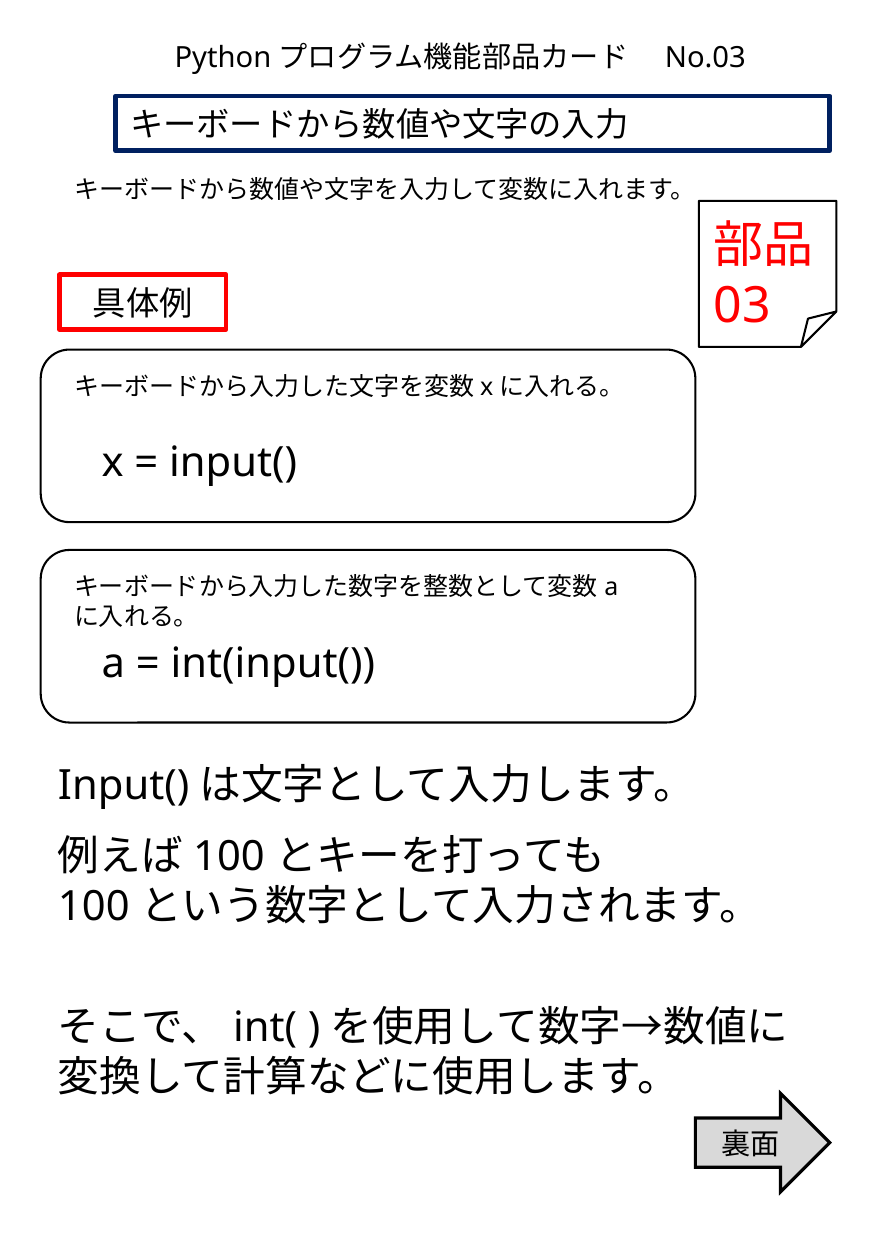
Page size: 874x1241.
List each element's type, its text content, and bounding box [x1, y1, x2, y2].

text_box Input()は文字として入力します。 例えば100とキーを打っても 100という数字として入力されます。 そこで、int( )を使用して数字→数値に変換して計算などに使用します。 [43, 750, 814, 1107]
text_box Pythonプログラム機能部品カード No.03 [159, 31, 848, 81]
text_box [698, 200, 862, 347]
text_box キーボードから数値や文字の入力 [115, 96, 830, 151]
text_box [39, 348, 697, 524]
text_box x = input() [86, 427, 429, 493]
text_box 具体例 [59, 274, 227, 330]
text_box a = int(input()) [86, 628, 480, 693]
text_box [39, 548, 697, 724]
text_box 裏面 [694, 1107, 832, 1195]
text_box キーボードから数値や文字を入力して変数に入れます。 [59, 166, 814, 211]
